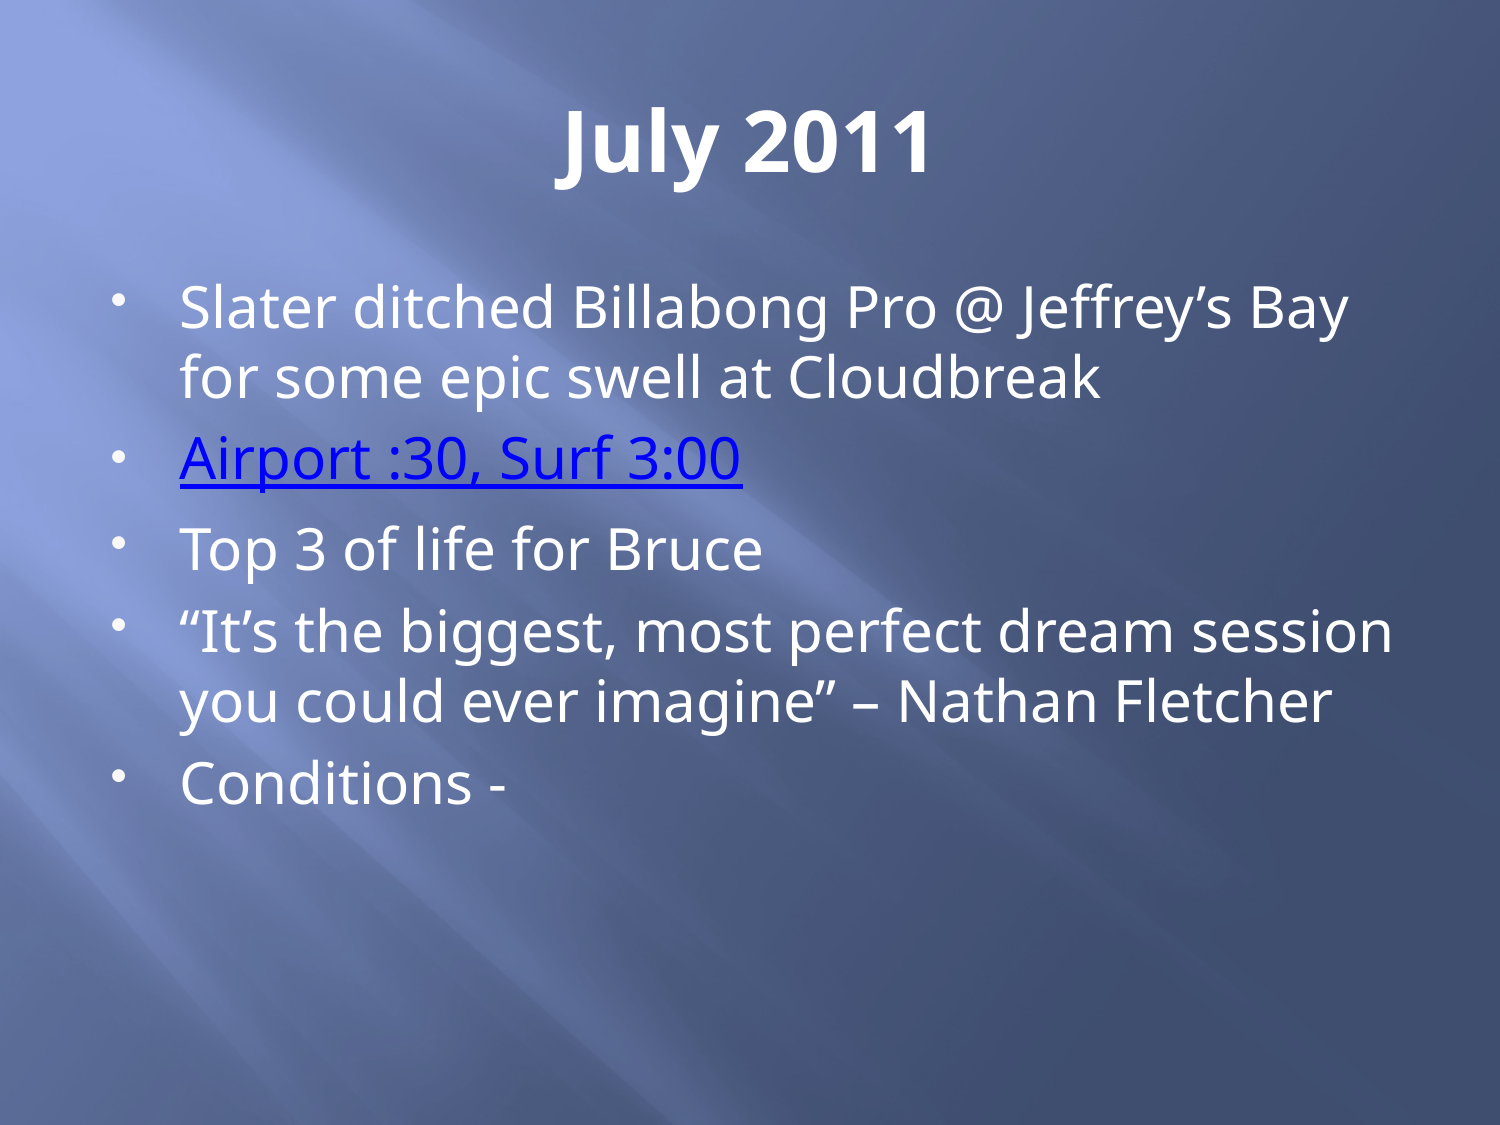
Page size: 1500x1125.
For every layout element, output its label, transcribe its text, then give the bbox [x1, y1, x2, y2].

list Slater ditched Billabong Pro @ Jeffrey’s Bay for some epic swell at Cloudbreak Airport :30, Surf 3:00 Top 3 of life for Bruce “It’s the biggest, most perfect dream session you could ever imagine” – Nathan Fletcher Conditions - [75, 262, 1425, 1035]
title July 2011 [75, 45, 1425, 233]
